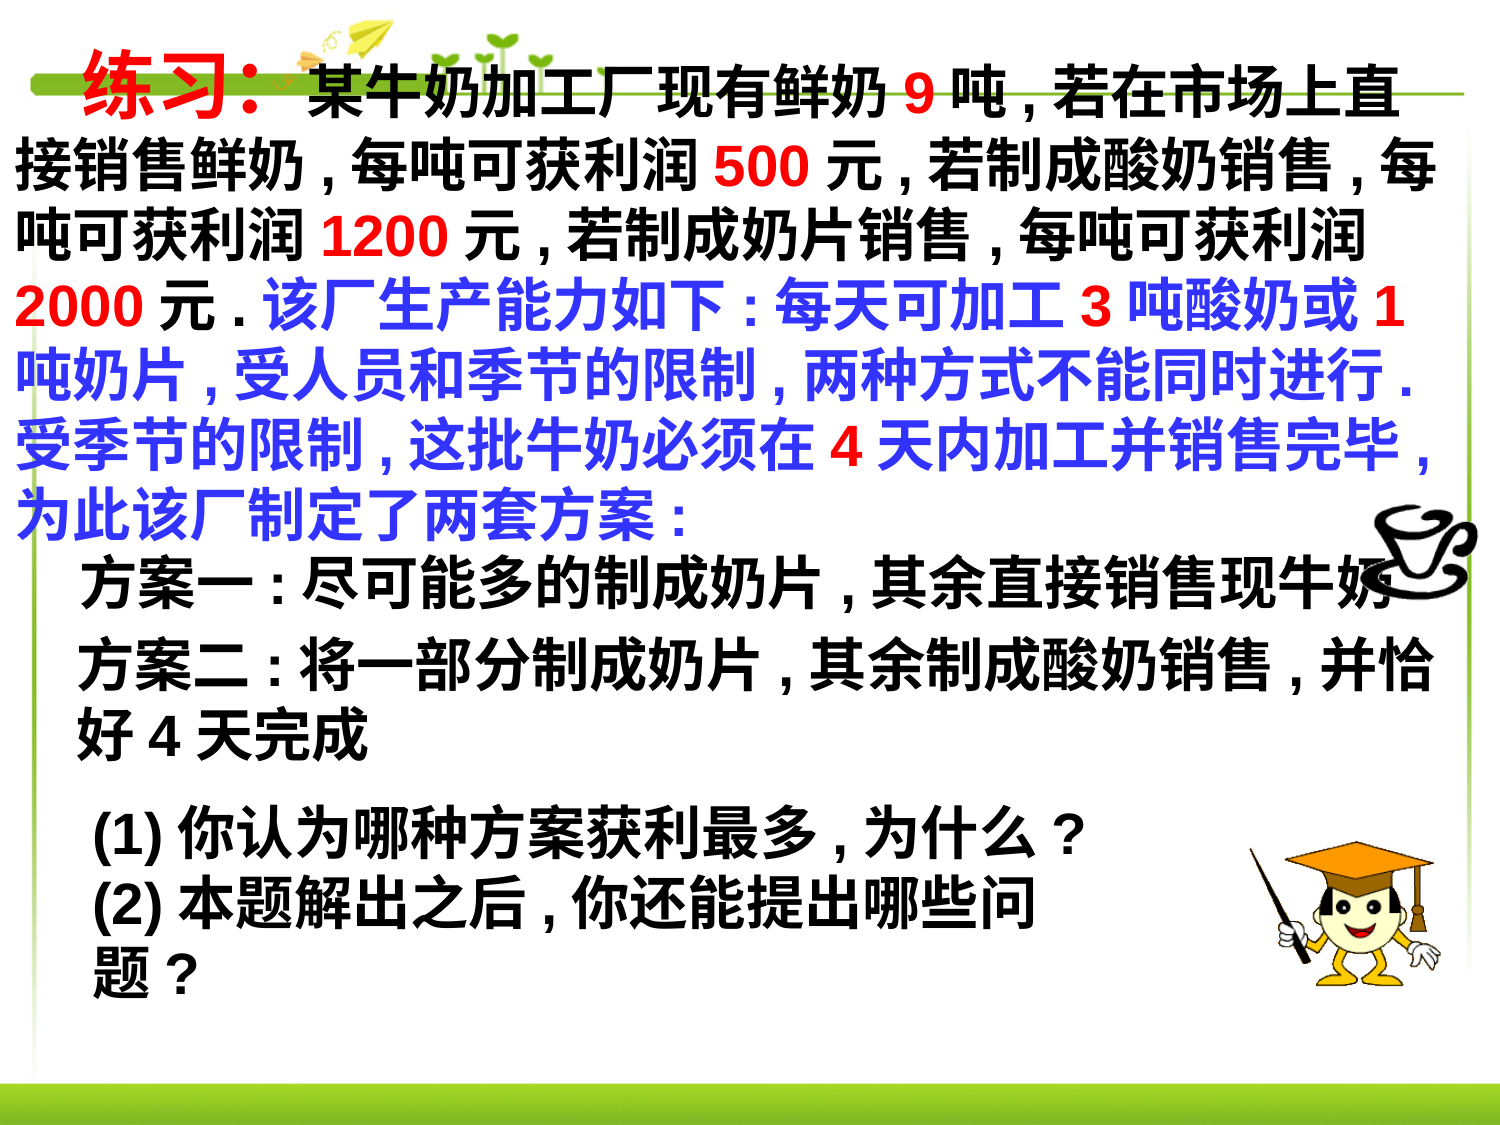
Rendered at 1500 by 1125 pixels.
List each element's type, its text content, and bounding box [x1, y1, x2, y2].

picture [0, 0, 1500, 1125]
text_box 方案一:尽可能多的制成奶片,其余直接销售现牛奶 [64, 538, 1453, 621]
text_box 方案二:将一部分制成奶片,其余制成酸奶销售,并恰好4天完成 [61, 621, 1475, 776]
text_box (1)你认为哪种方案获利最多,为什么? (2)本题解出之后,你还能提出哪些问题? [77, 788, 1103, 1014]
text_box 练习：某牛奶加工厂现有鲜奶9吨,若在市场上直接销售鲜奶,每吨可获利润500元,若制成酸奶销售,每吨可获利润1200元,若制成奶片销售,每吨可获利润2000元.该厂生产能力如下:每天可加工3吨酸奶或1吨奶片,受人员和季节的限制,两种方式不能同时进行.受季节的限制,这批牛奶必须在4天内加工并销售完毕,为此该厂制定了两套方案: [0, 30, 1463, 556]
